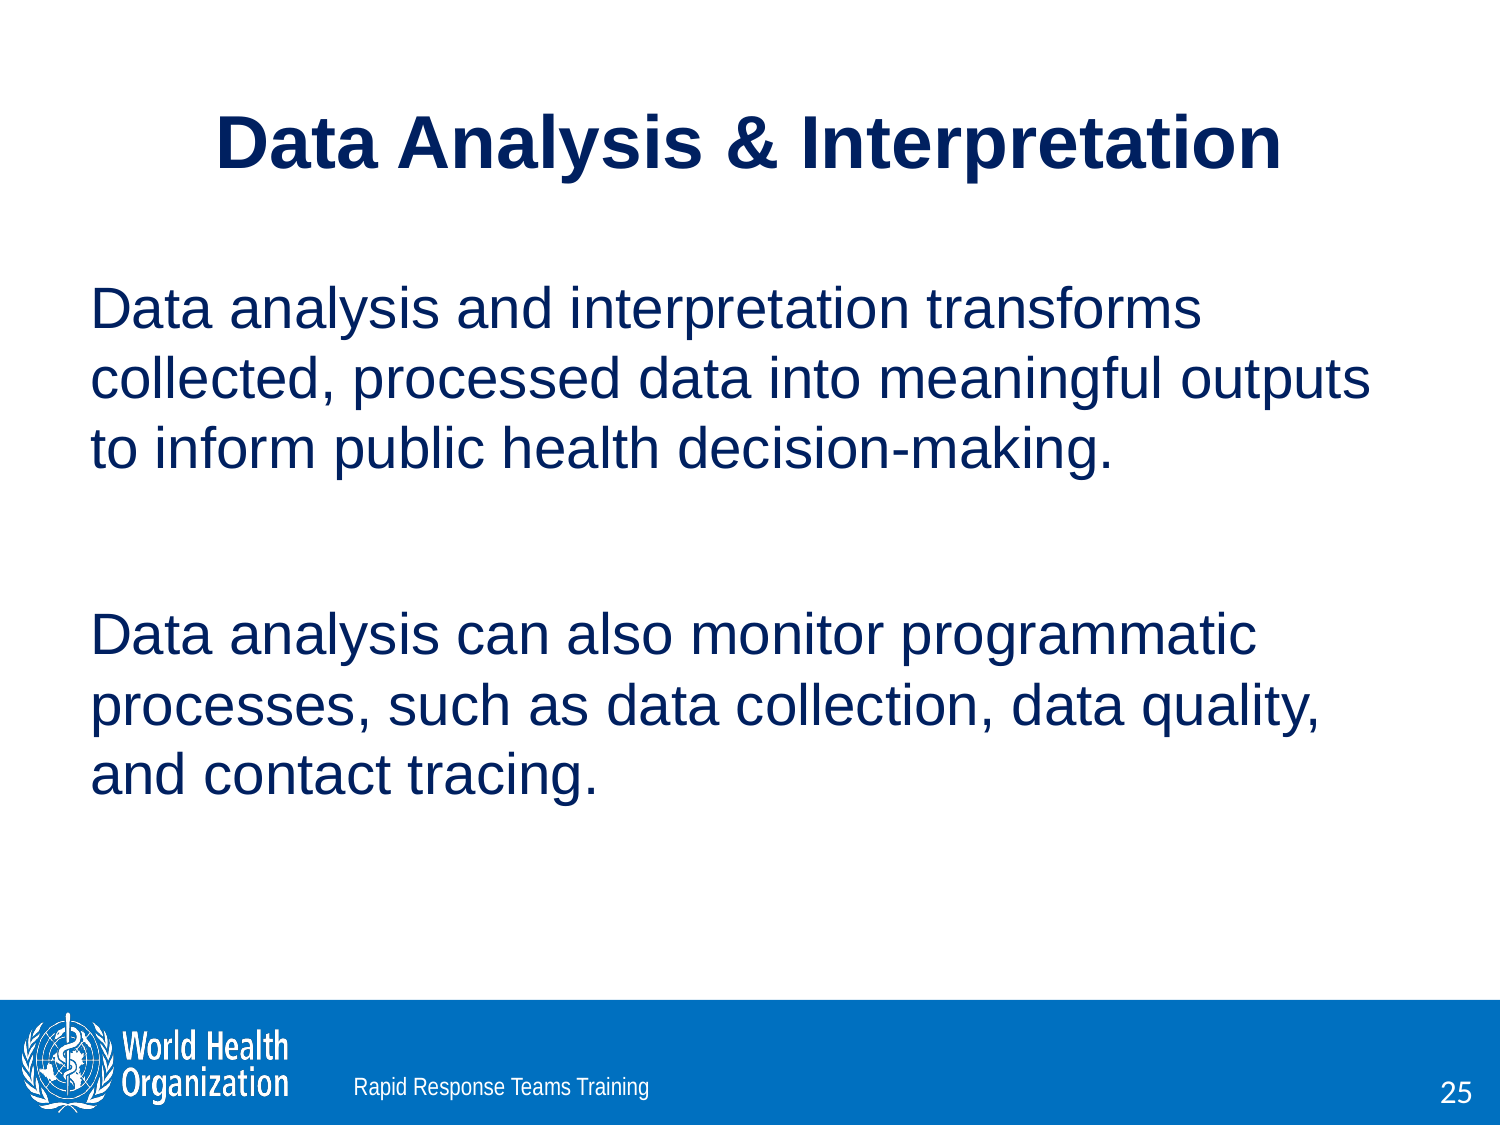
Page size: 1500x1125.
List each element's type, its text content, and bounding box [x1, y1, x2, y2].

picture [21, 1012, 288, 1113]
title Data Analysis & Interpretation [75, 45, 1425, 233]
list Data analysis and interpretation transforms collected, processed data into meaningful outputs to inform public health decision-making. Data analysis can also monitor programmatic processes, such as data collection, data quality, and contact tracing. [75, 262, 1425, 1005]
